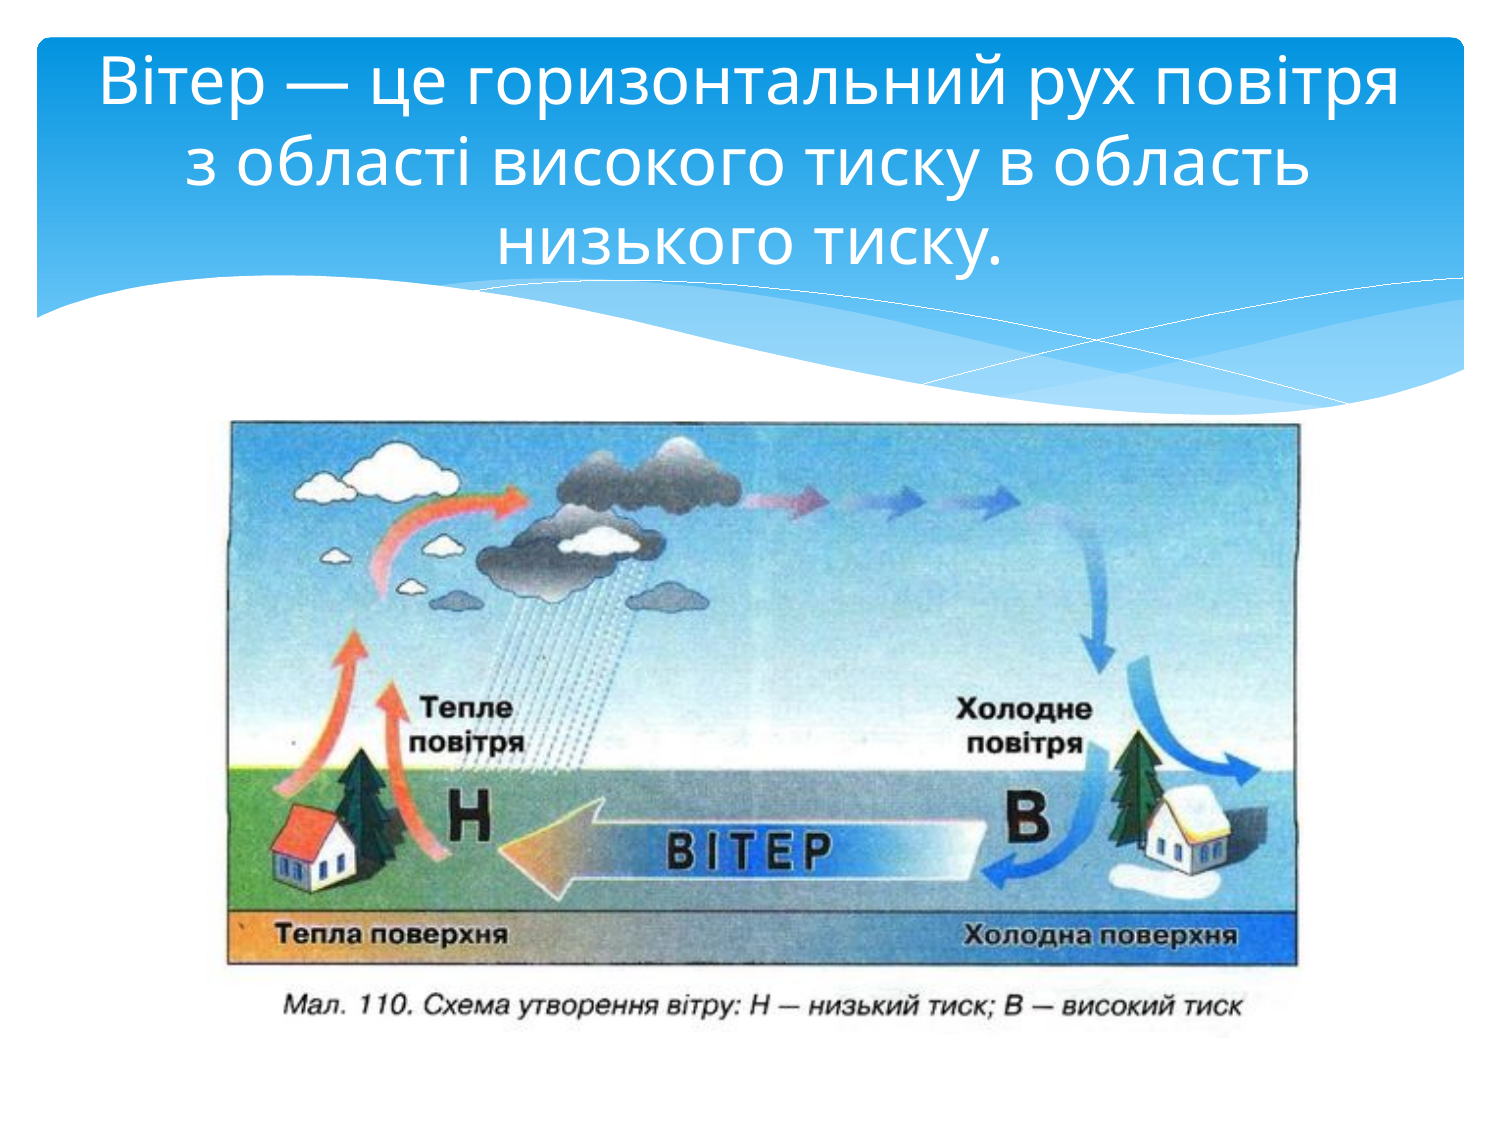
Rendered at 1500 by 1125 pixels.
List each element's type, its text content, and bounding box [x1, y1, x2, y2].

title Вітер — це горизонтальний рух повітря з області високого тиску в область низького тиску. [75, 55, 1425, 261]
picture [206, 420, 1331, 1038]
